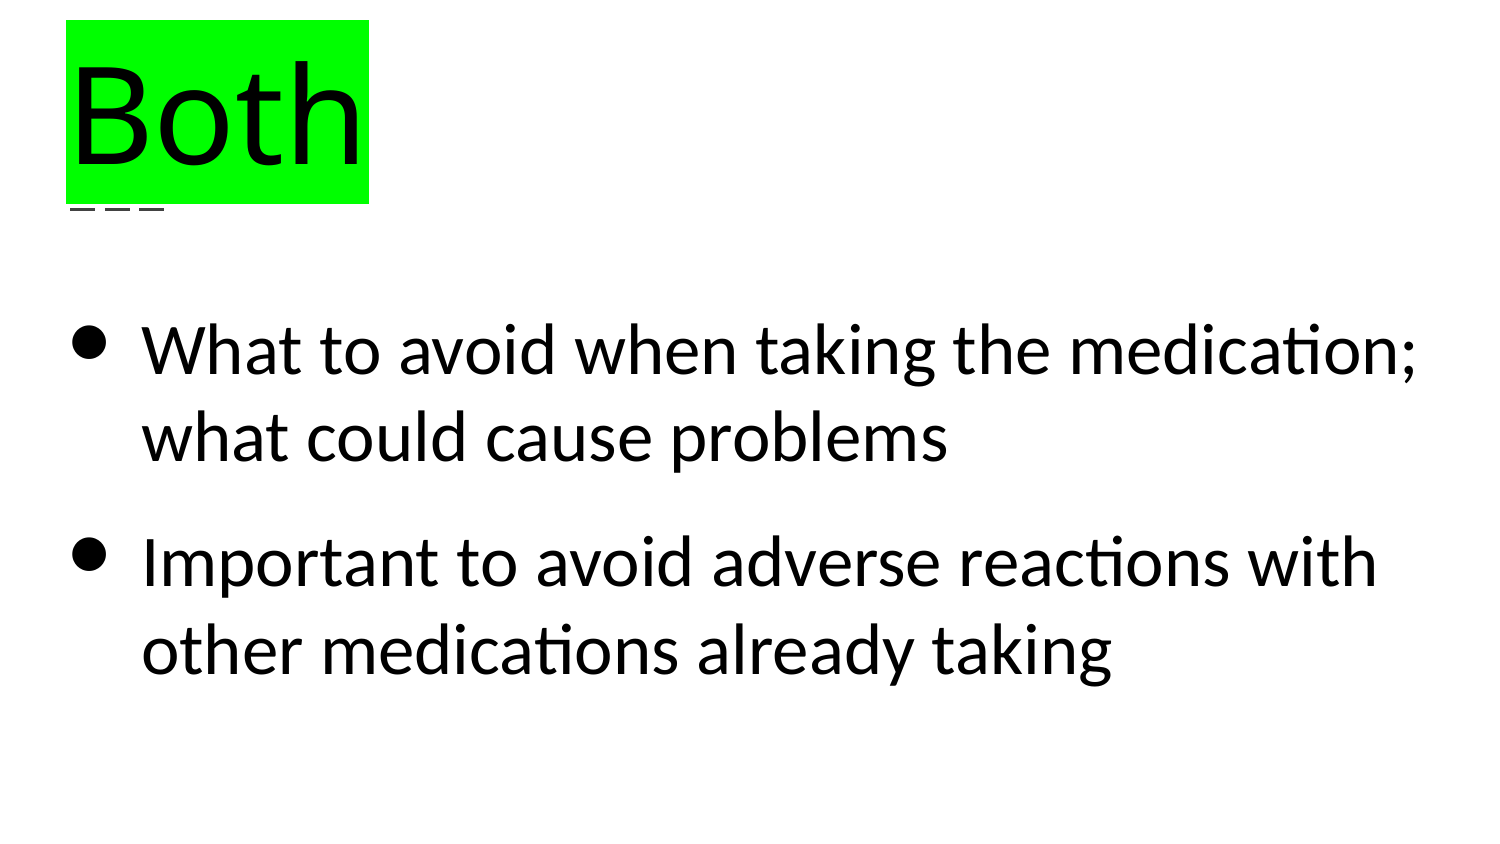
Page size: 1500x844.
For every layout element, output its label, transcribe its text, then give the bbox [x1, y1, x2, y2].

title Both [51, 86, 1449, 207]
list What to avoid when taking the medication; what could cause problems Important to avoid adverse reactions with other medications already taking [51, 240, 1449, 750]
